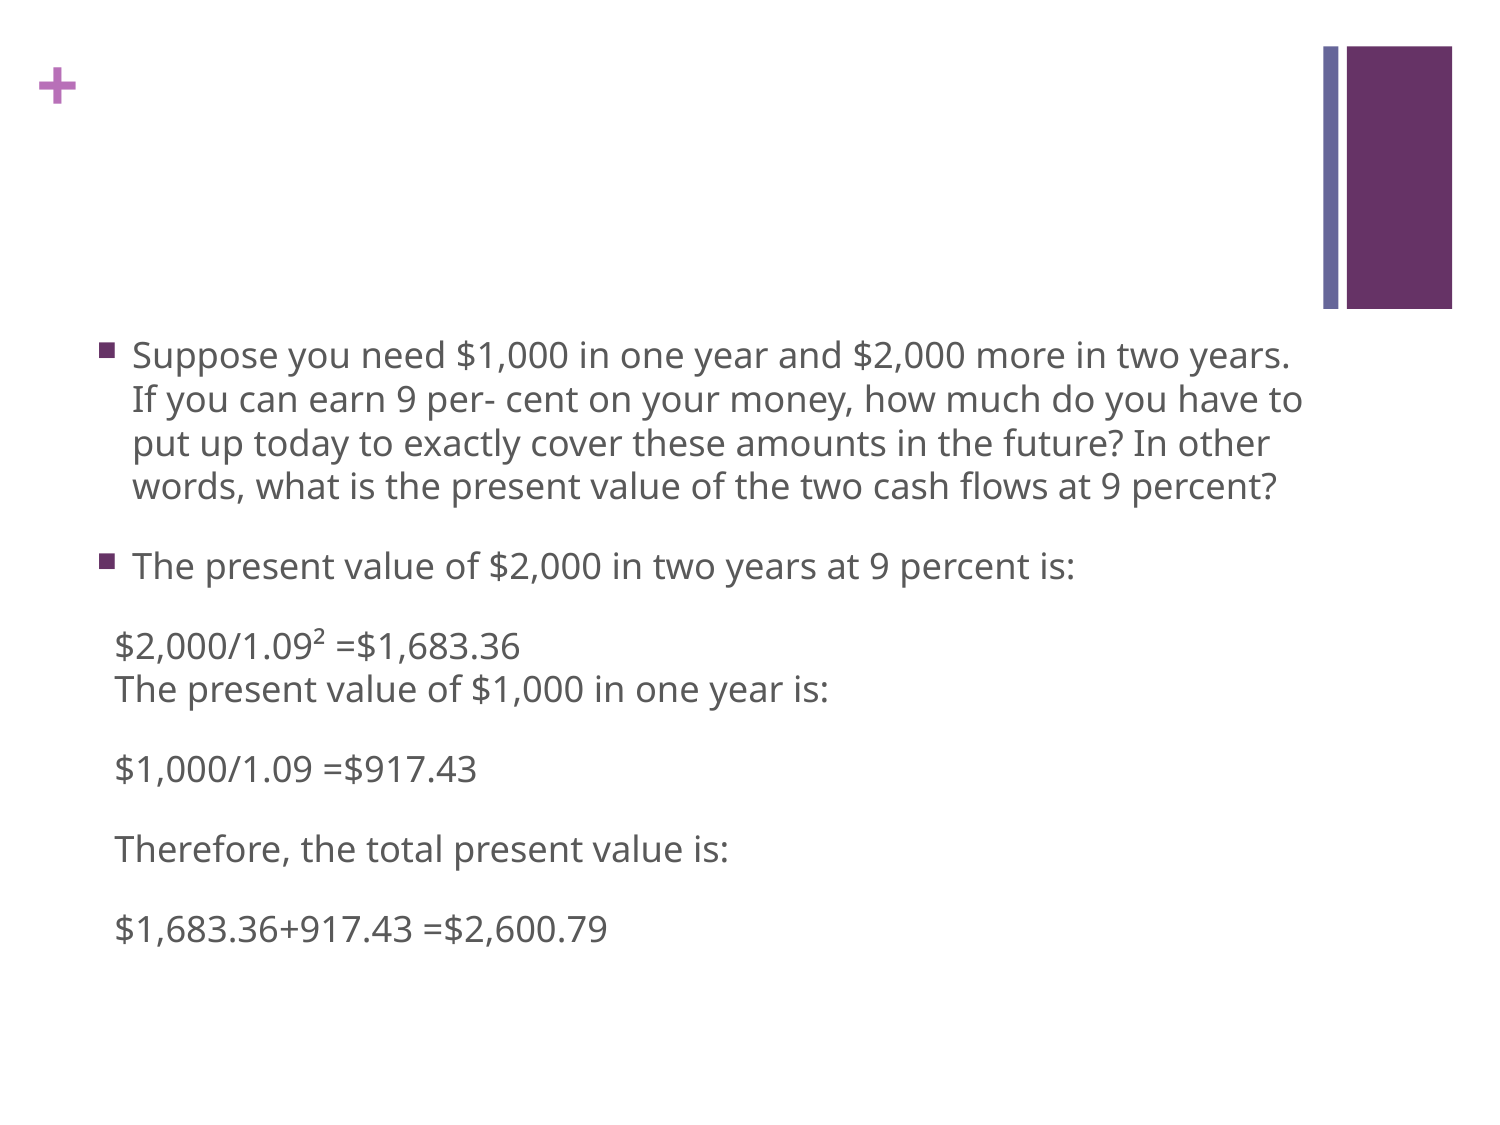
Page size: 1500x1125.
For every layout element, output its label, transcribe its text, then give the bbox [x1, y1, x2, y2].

list Suppose you need $1,000 in one year and $2,000 more in two years. If you can earn 9 per- cent on your money, how much do you have to put up today to exactly cover these amounts in the future? In other words, what is the present value of the two cash flows at 9 percent? The present value of $2,000 in two years at 9 percent is: $2,000/1.09² =$1,683.36 The present value of $1,000 in one year is: $1,000/1.09 =$917.43 Therefore, the total present value is: $1,683.36+917.43 =$2,600.79 [81, 324, 1322, 1005]
